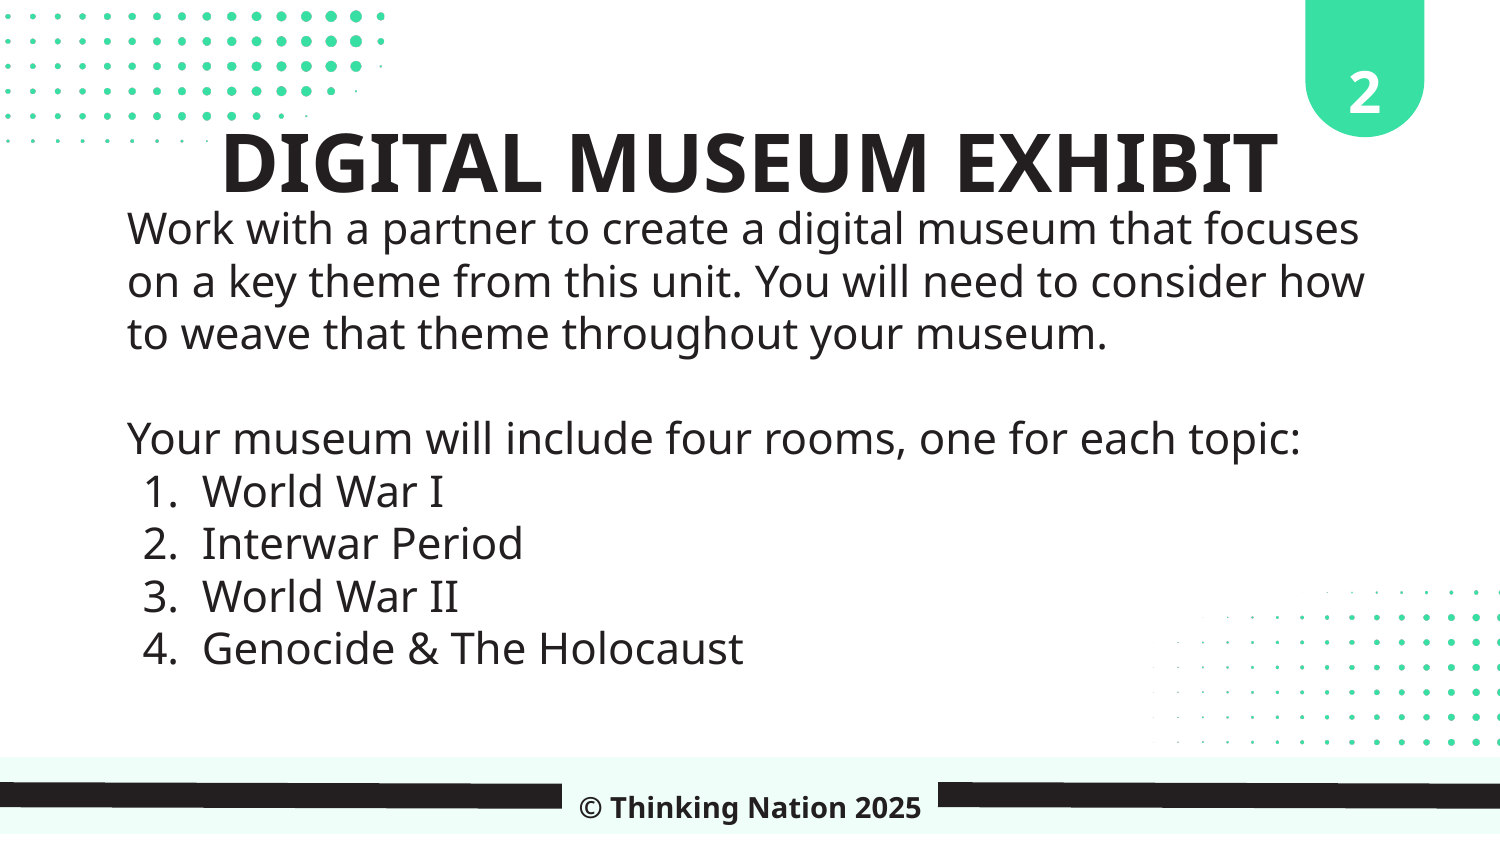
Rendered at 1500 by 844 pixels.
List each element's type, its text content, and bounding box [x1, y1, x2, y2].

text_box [0, 756, 1500, 835]
text_box Work with a partner to create a digital museum that focuses on a key theme from this unit. You will need to consider how to weave that theme throughout your museum. Your museum will include four rooms, one for each topic: World War I Interwar Period World War II Genocide & The Holocaust [126, 200, 1382, 674]
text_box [1300, 0, 1430, 138]
text_box [0, 0, 385, 144]
text_box DIGITAL MUSEUM EXHIBIT [209, 71, 1291, 209]
text_box [1128, 590, 1500, 755]
